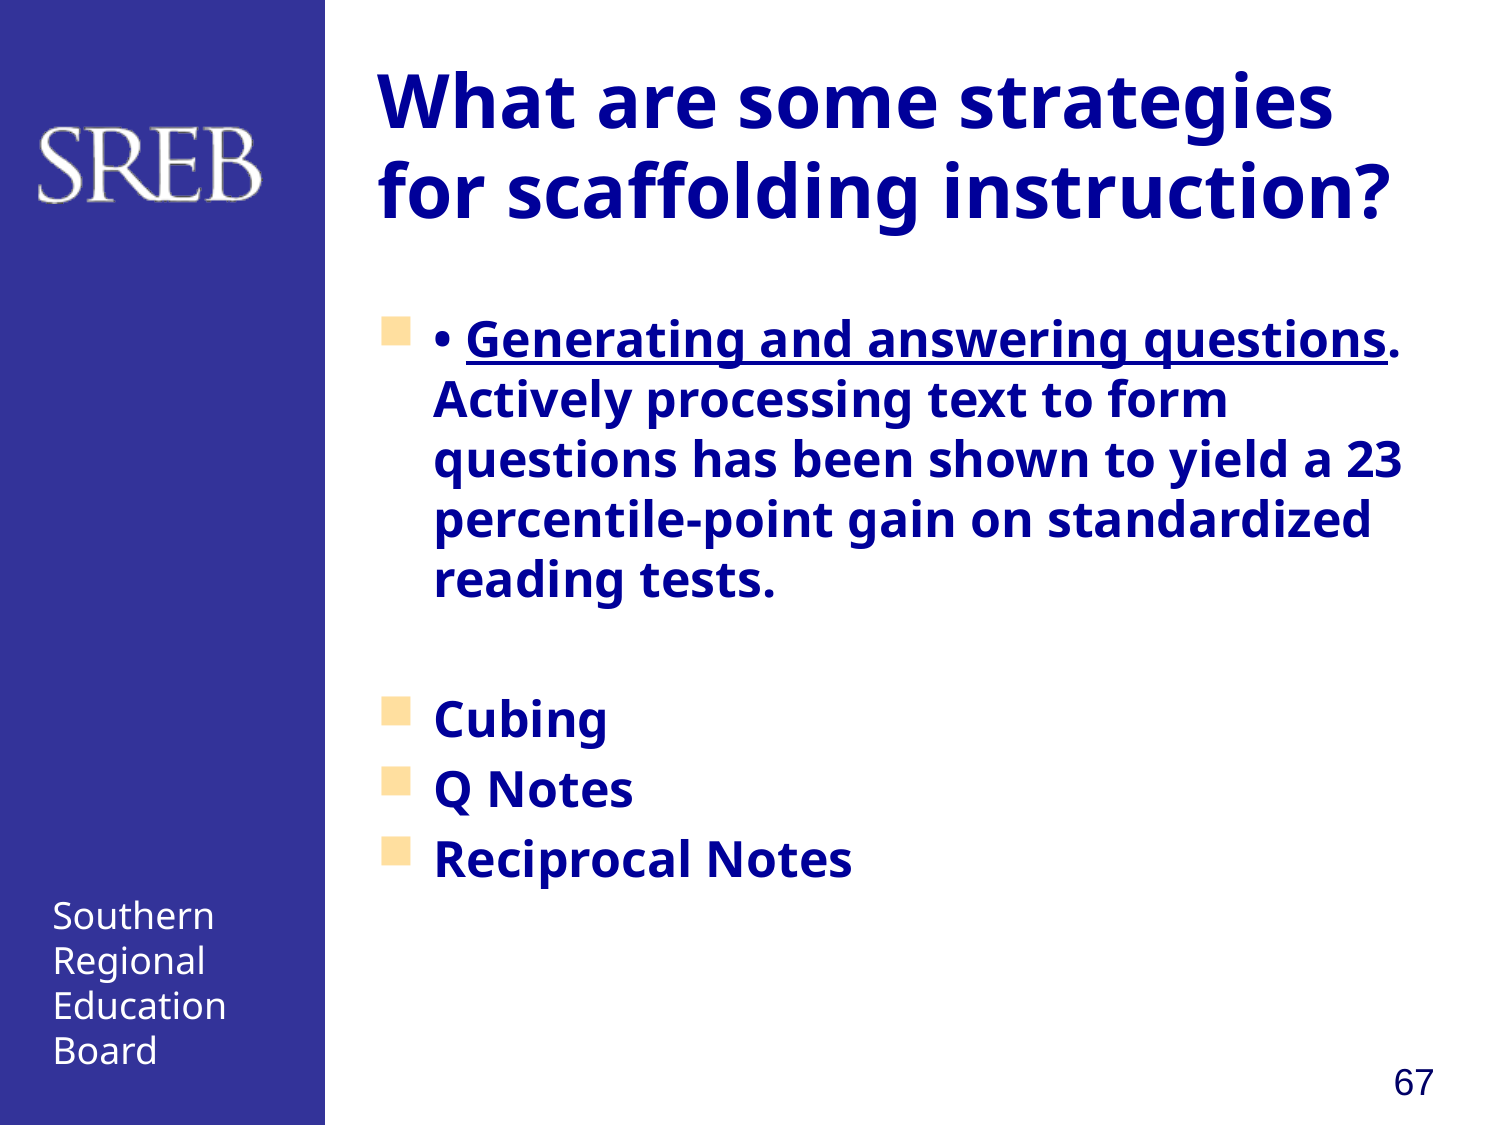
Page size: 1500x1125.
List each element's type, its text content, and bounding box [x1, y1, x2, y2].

picture [37, 124, 263, 204]
title What are some strategies for scaffolding instruction? [362, 49, 1451, 238]
slide_number 67 [1124, 1049, 1451, 1125]
list • Generating and answering questions. Actively processing text to form questions has been shown to yield a 23 percentile-point gain on standardized reading tests. Cubing Q Notes Reciprocal Notes [362, 299, 1451, 1026]
